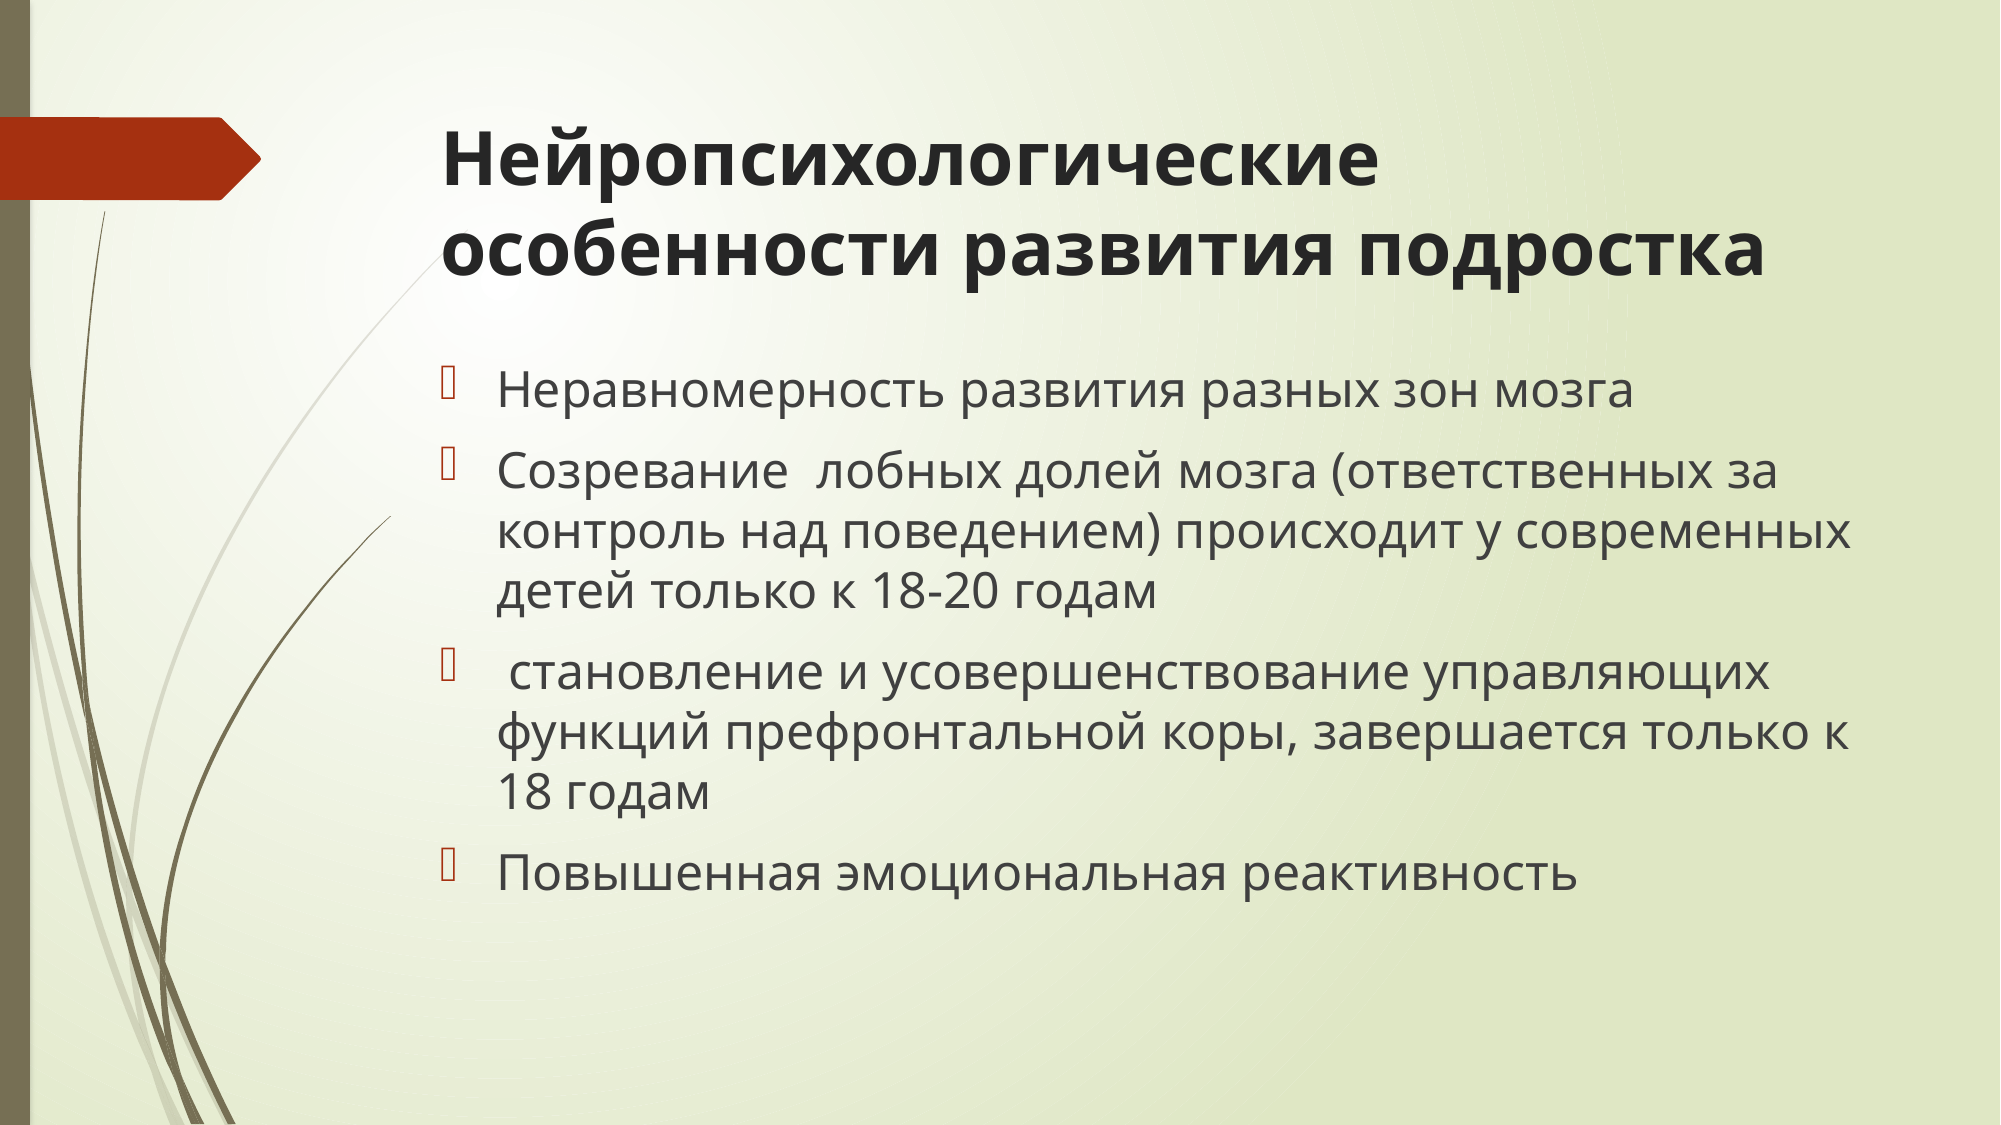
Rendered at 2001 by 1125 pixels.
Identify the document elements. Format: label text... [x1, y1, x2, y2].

title Нейропсихологические особенности развития подростка [425, 102, 1888, 313]
list Неравномерность развития разных зон мозга Созревание лобных долей мозга (ответственных за контроль над поведением) происходит у современных детей только к 18-20 годам становление и усовершенствование управляющих функций префронтальной коры, завершается только к 18 годам Повышенная эмоциональная реактивность [424, 350, 1888, 970]
